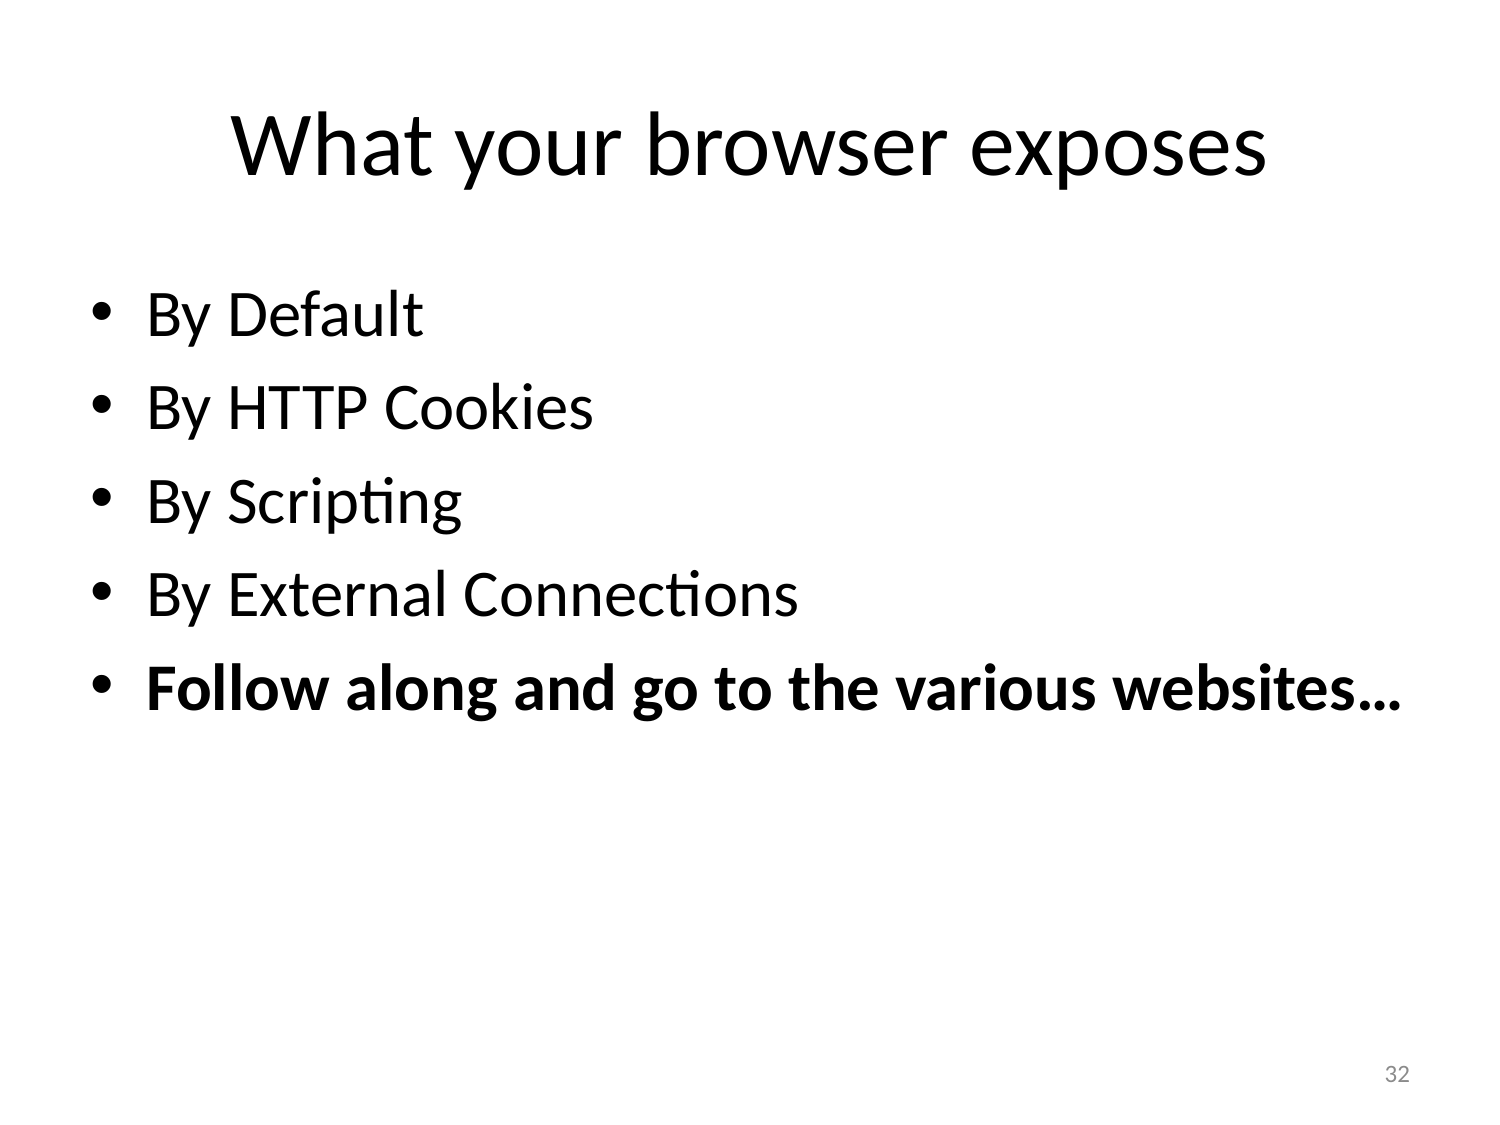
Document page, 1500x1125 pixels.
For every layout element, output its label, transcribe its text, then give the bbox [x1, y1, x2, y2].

slide_number 32 [1074, 1042, 1425, 1103]
title What your browser exposes [75, 45, 1425, 233]
list By Default By HTTP Cookies By Scripting By External Connections Follow along and go to the various websites… [75, 262, 1425, 1005]
